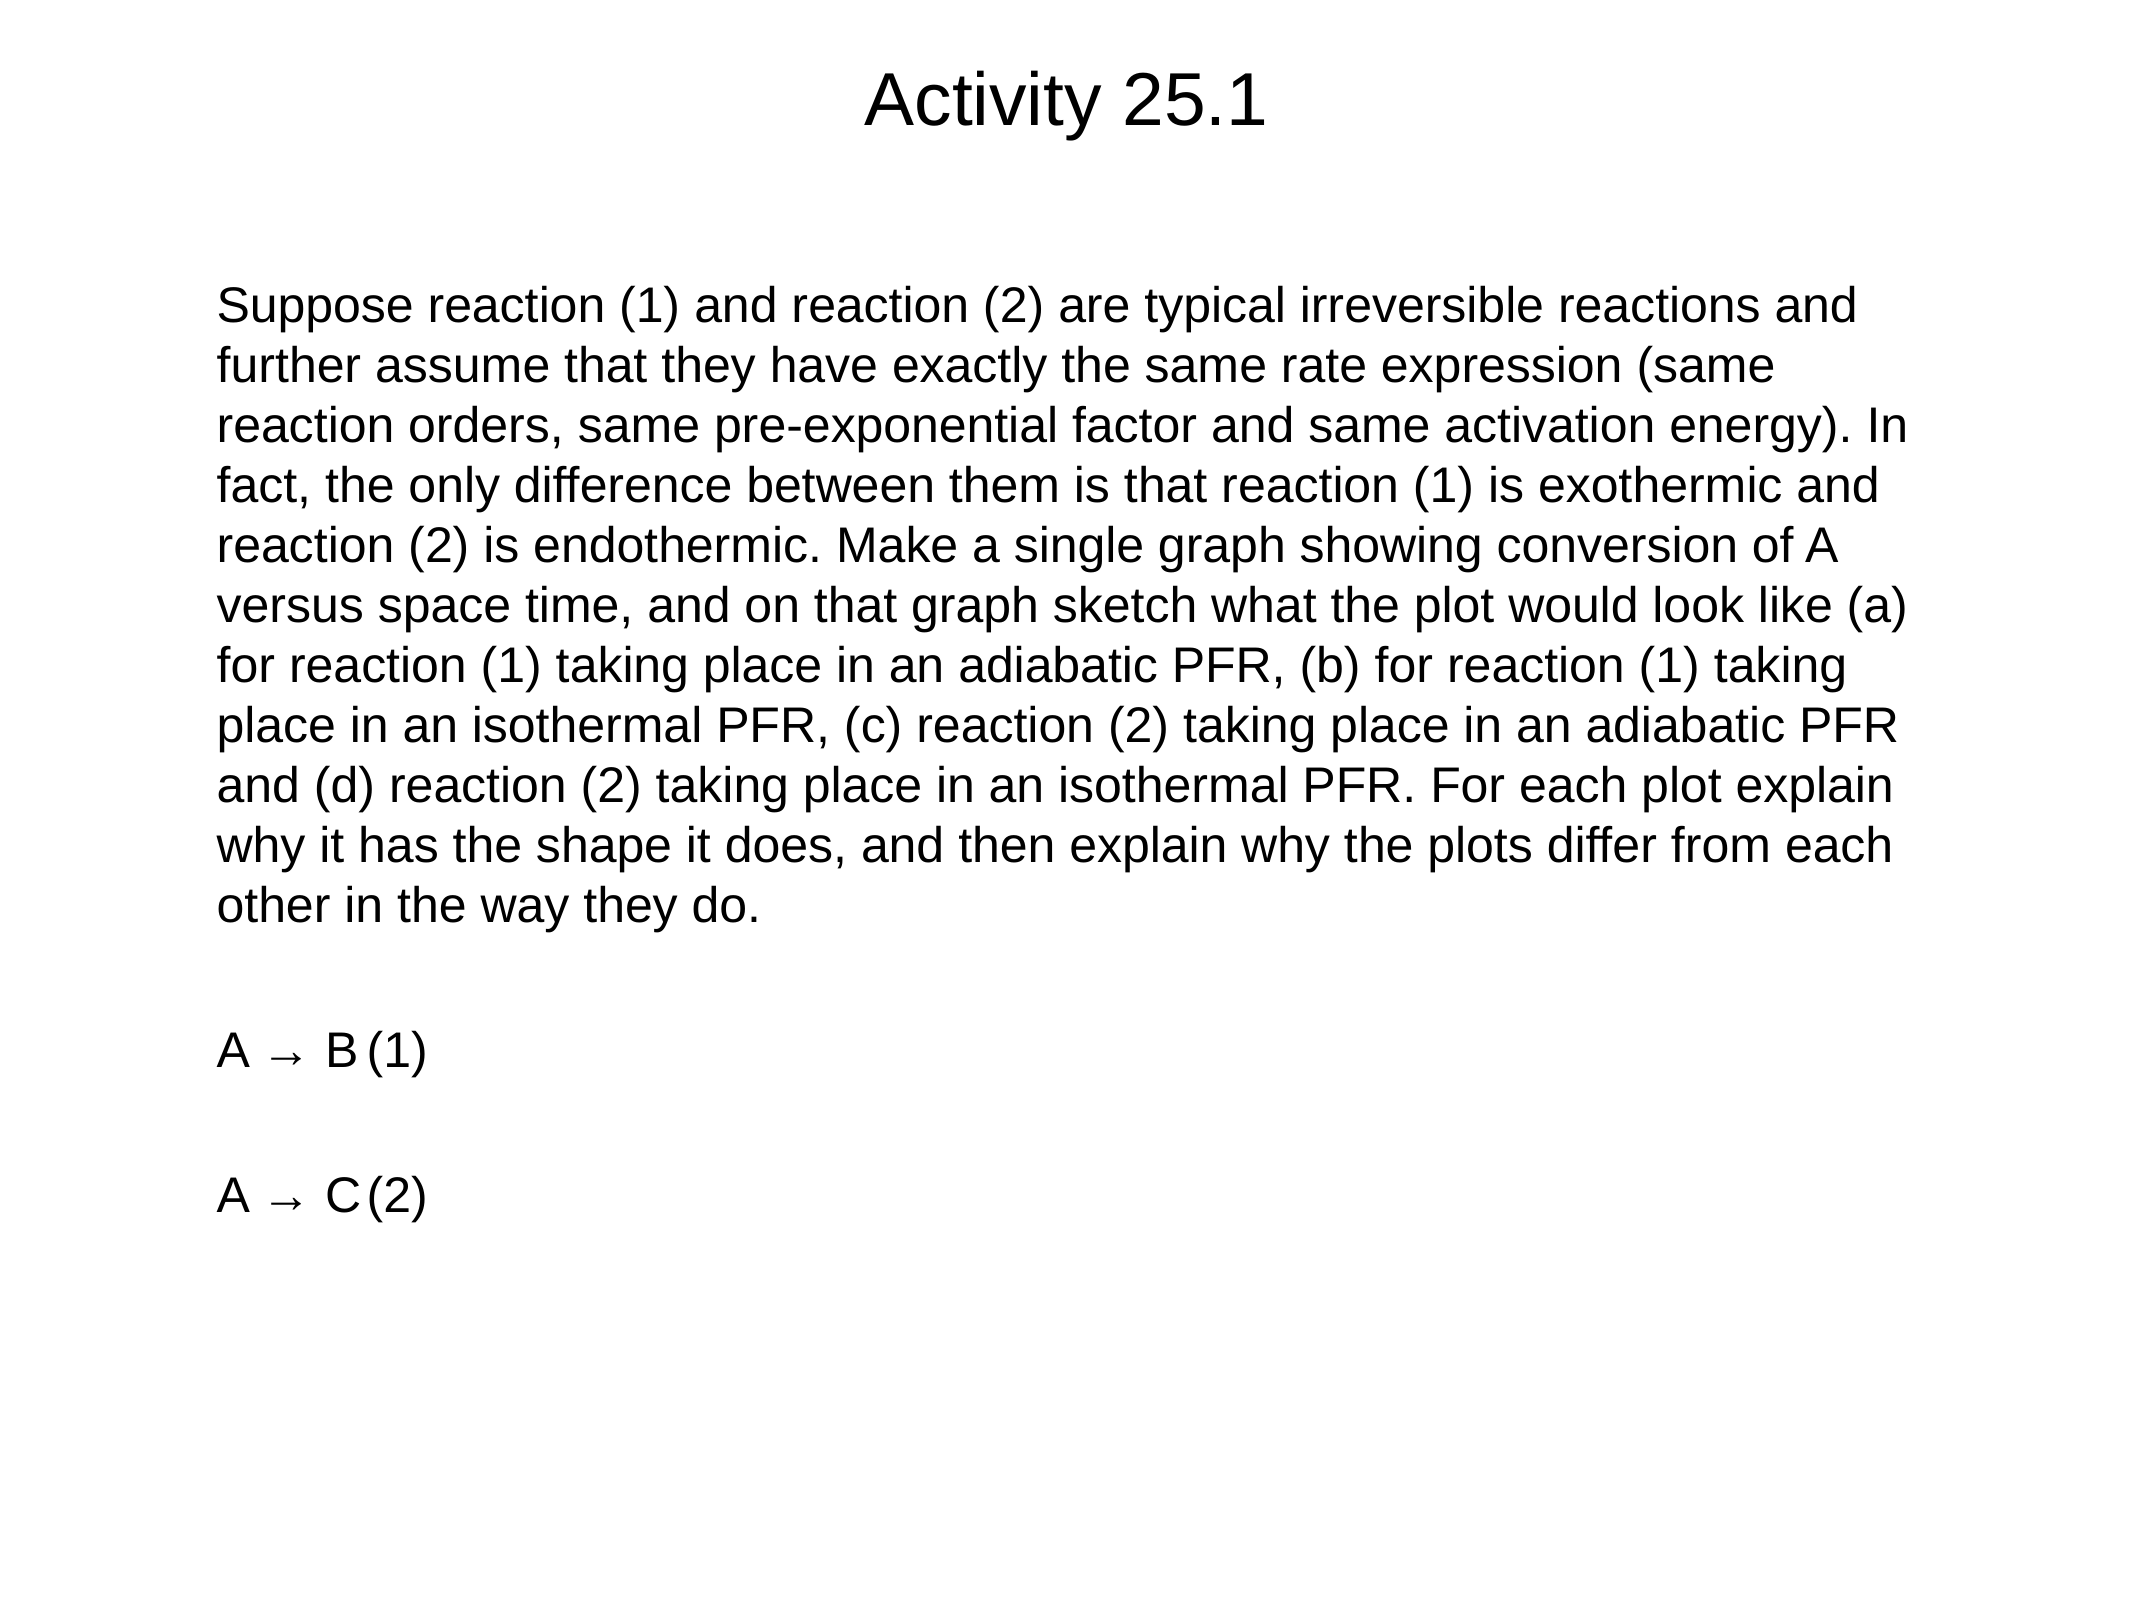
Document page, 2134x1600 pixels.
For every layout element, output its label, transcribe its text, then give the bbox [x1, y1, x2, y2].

list Suppose reaction (1) and reaction (2) are typical irreversible reactions and further assume that they have exactly the same rate expression (same reaction orders, same pre-exponential factor and same activation energy). In fact, the only difference between them is that reaction (1) is exothermic and reaction (2) is endothermic. Make a single graph showing conversion of A versus space time, and on that graph sketch what the plot would look like (a) for reaction (1) taking place in an adiabatic PFR, (b) for reaction (1) taking place in an isothermal PFR, (c) reaction (2) taking place in an adiabatic PFR and (d) reaction (2) taking place in an isothermal PFR. For each plot explain why it has the shape it does, and then explain why the plots differ from each other in the way they do. A → B (1) A → C (2) [208, 264, 1925, 1463]
title Activity 25.1 [208, 41, 1925, 250]
